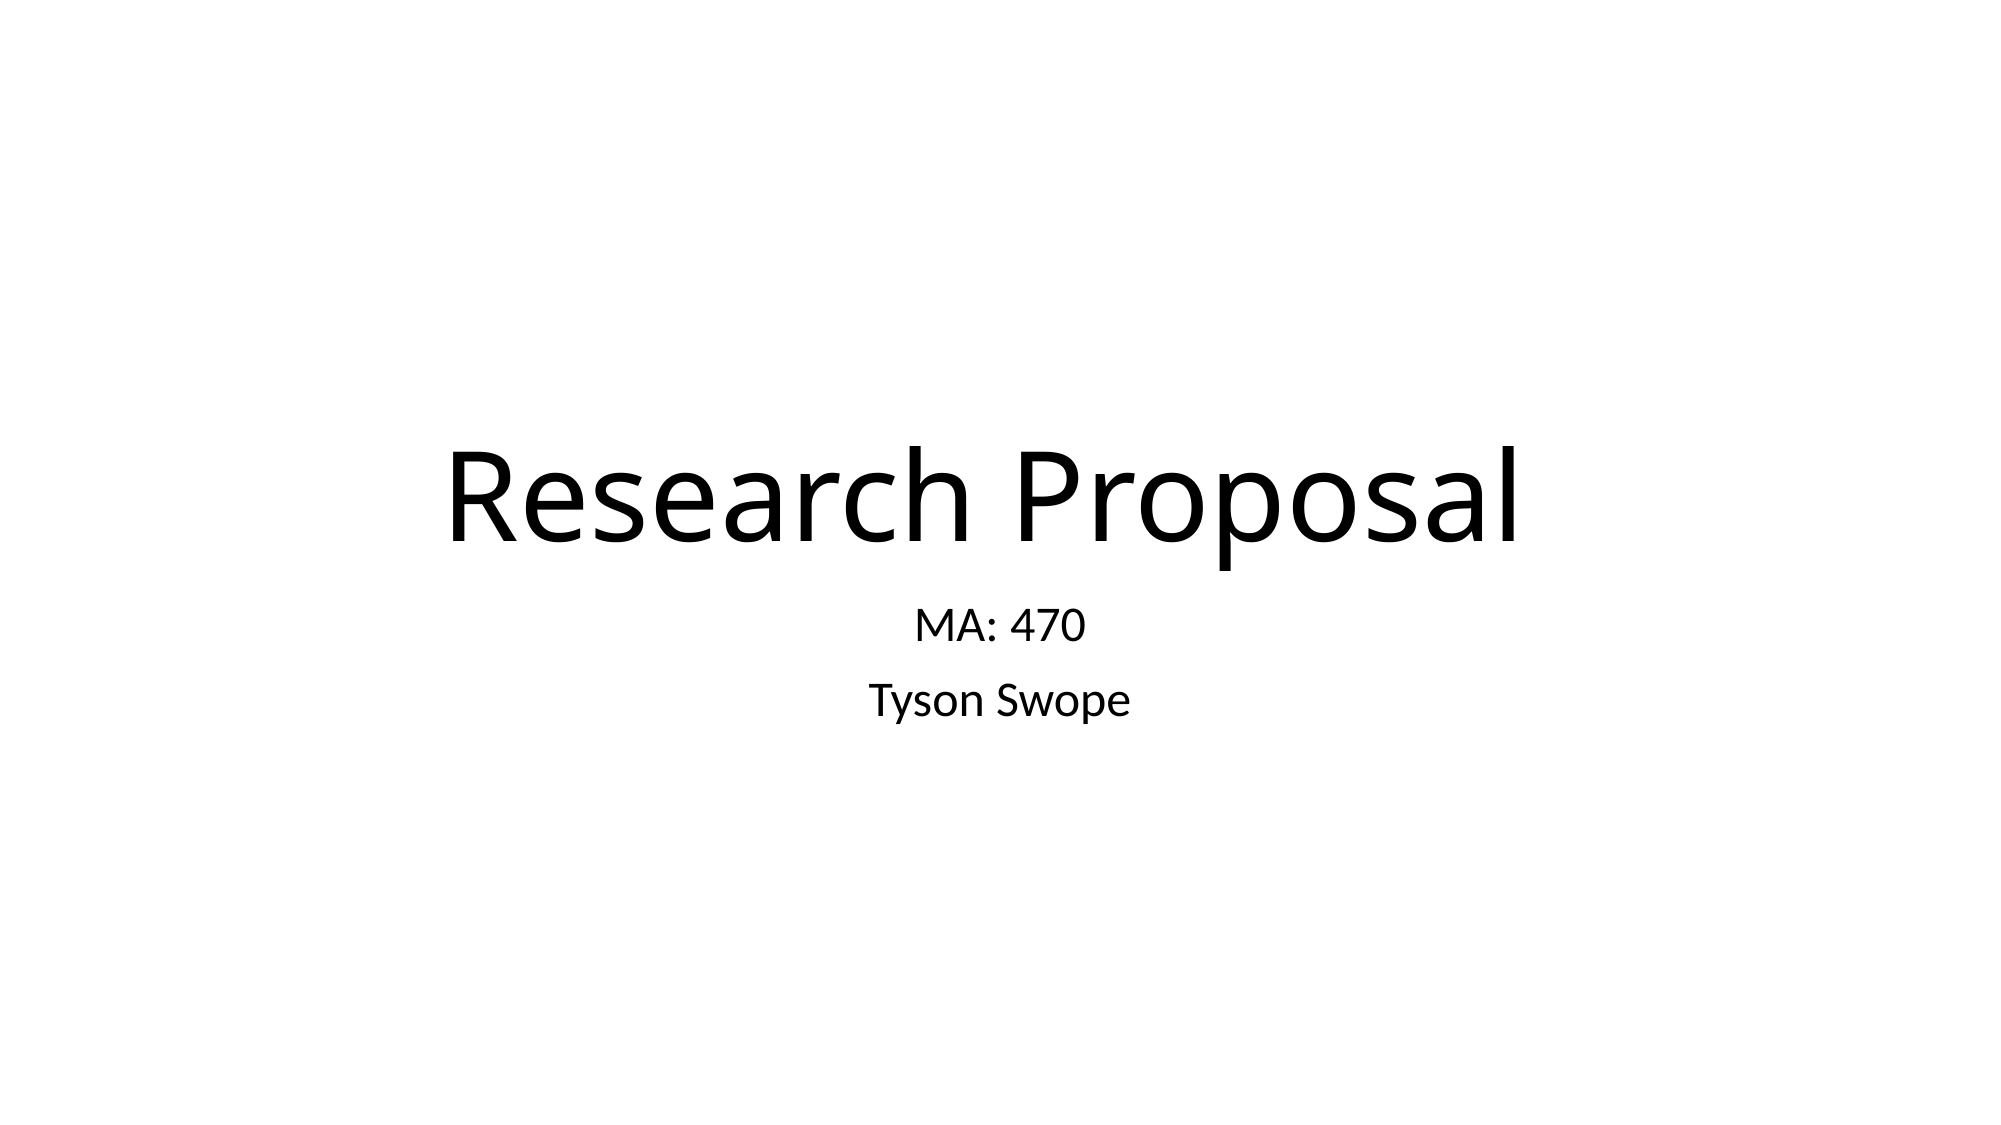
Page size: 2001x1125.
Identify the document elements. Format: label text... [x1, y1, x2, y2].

subtitle MA: 470 Tyson Swope [249, 590, 1750, 863]
title Research Proposal [249, 184, 1750, 576]
